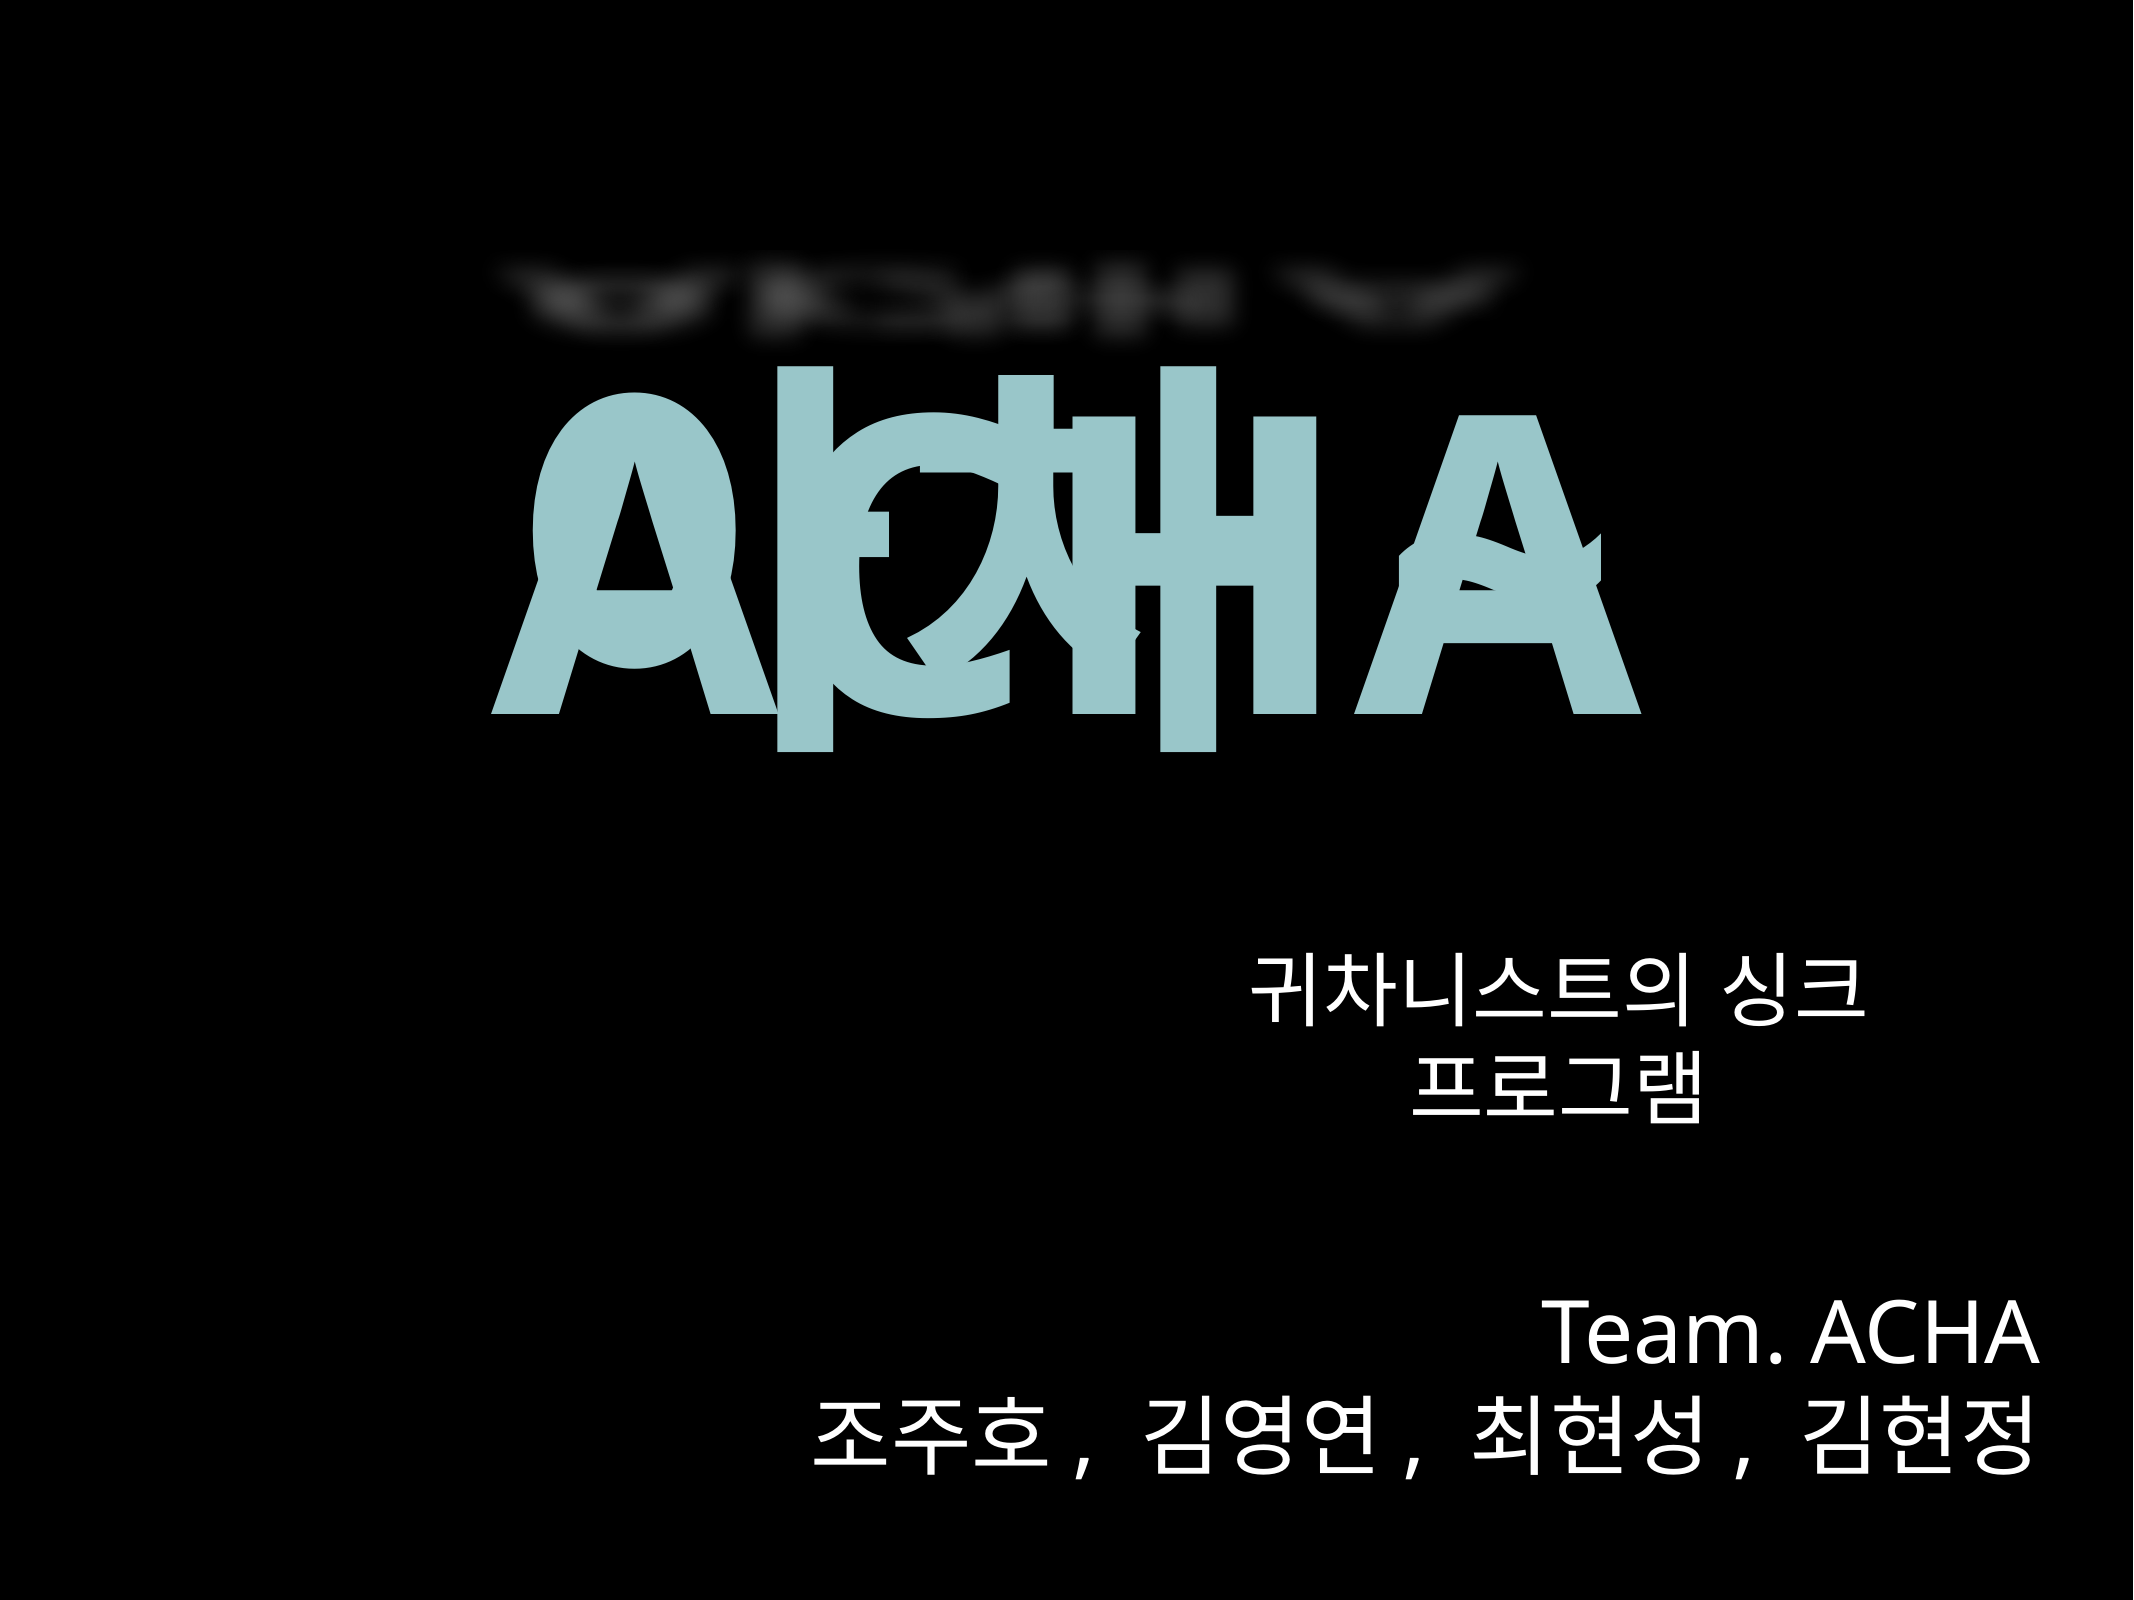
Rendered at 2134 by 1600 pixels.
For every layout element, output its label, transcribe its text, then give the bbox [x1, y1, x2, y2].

text_box ACHA [1520, 297, 1643, 798]
text_box ACHA [490, 297, 514, 798]
text_box Team. ACHA 조주호, 김영연, 최현성, 김현정 [795, 1268, 2056, 1494]
text_box 귀차니스트의 싱크 프로그램 [1183, 939, 1934, 1135]
text_box 아차~ [514, 298, 1620, 799]
